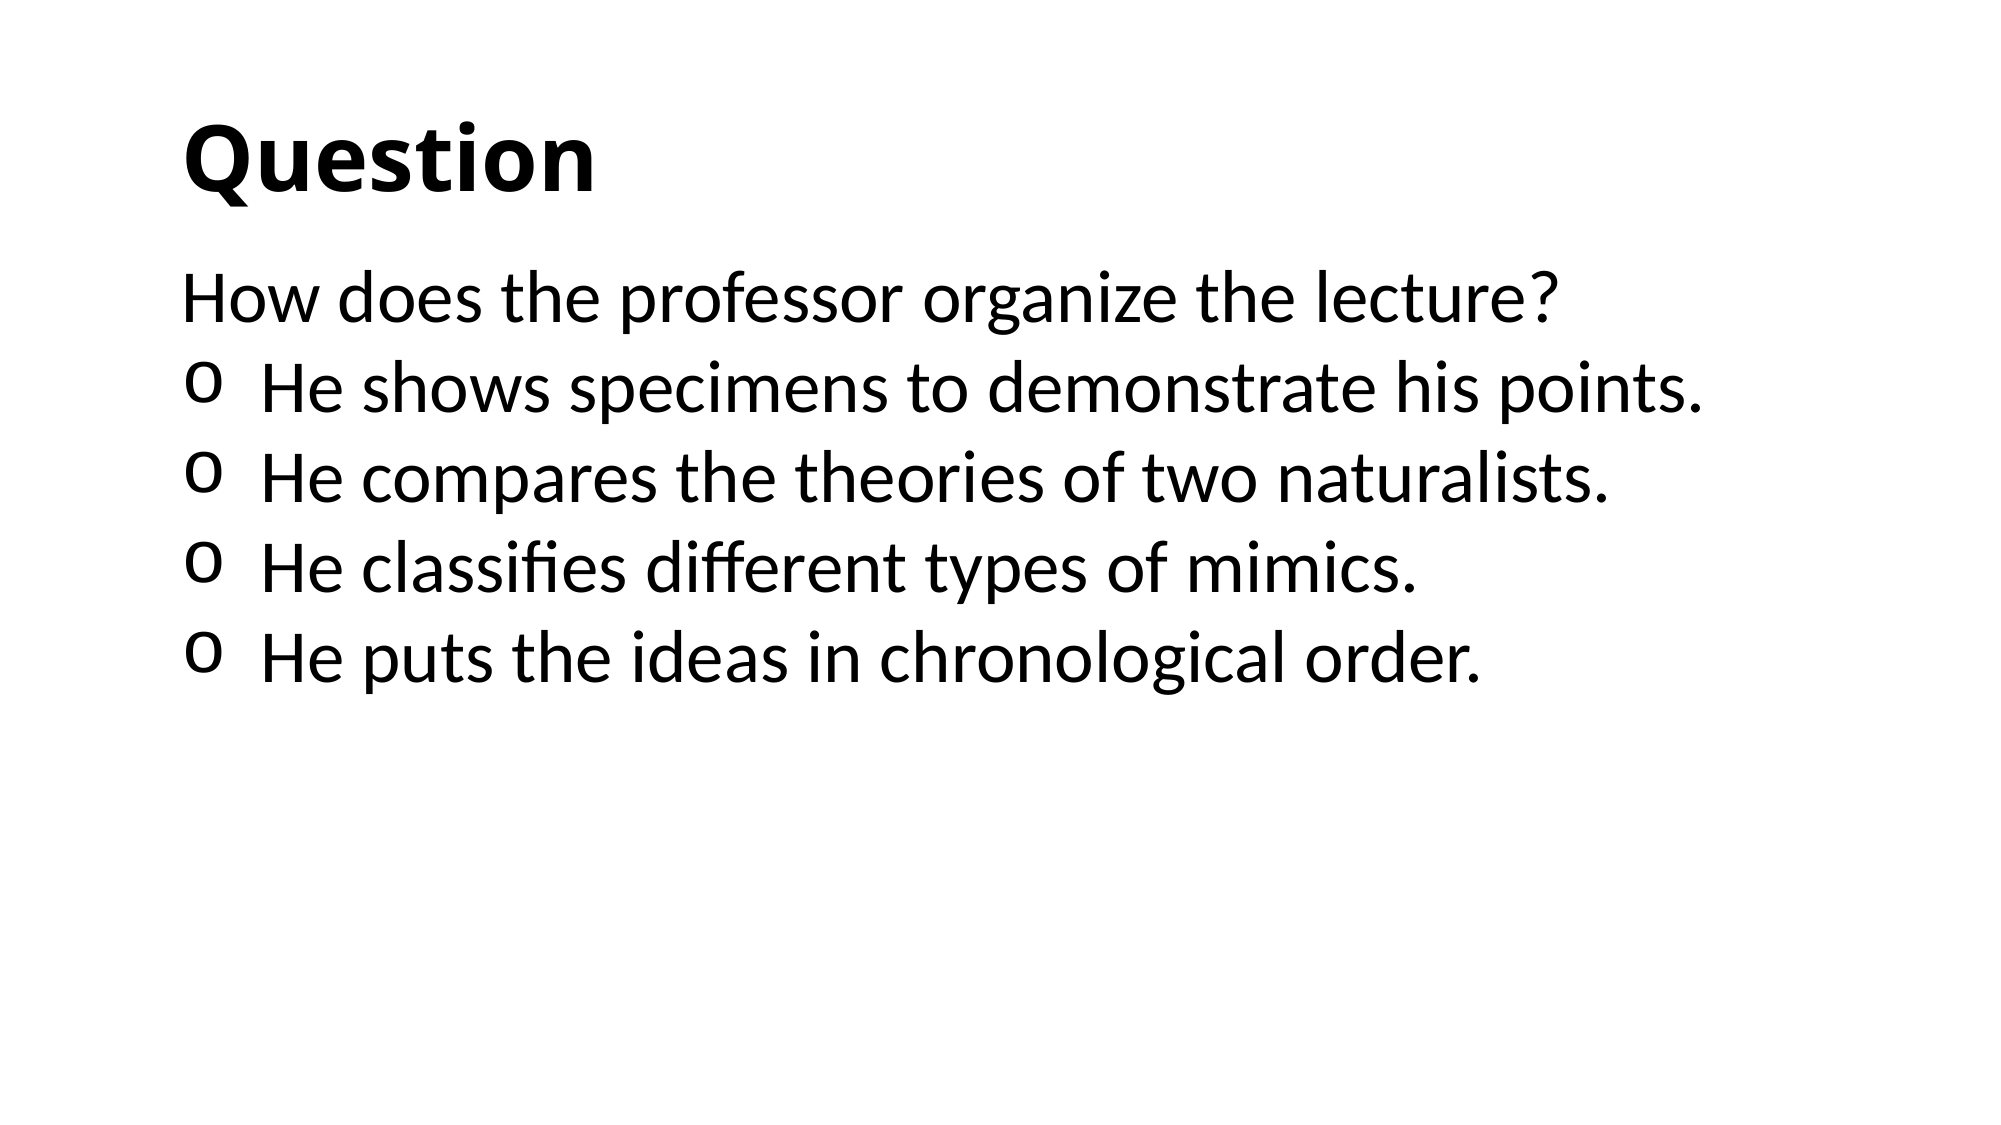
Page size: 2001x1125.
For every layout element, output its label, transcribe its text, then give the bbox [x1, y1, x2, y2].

title Question [166, 59, 1863, 239]
list How does the professor organize the lecture? He shows specimens to demonstrate his points. He compares the theories of two naturalists. He classifies different types of mimics. He puts the ideas in chronological order. [166, 239, 1978, 1014]
